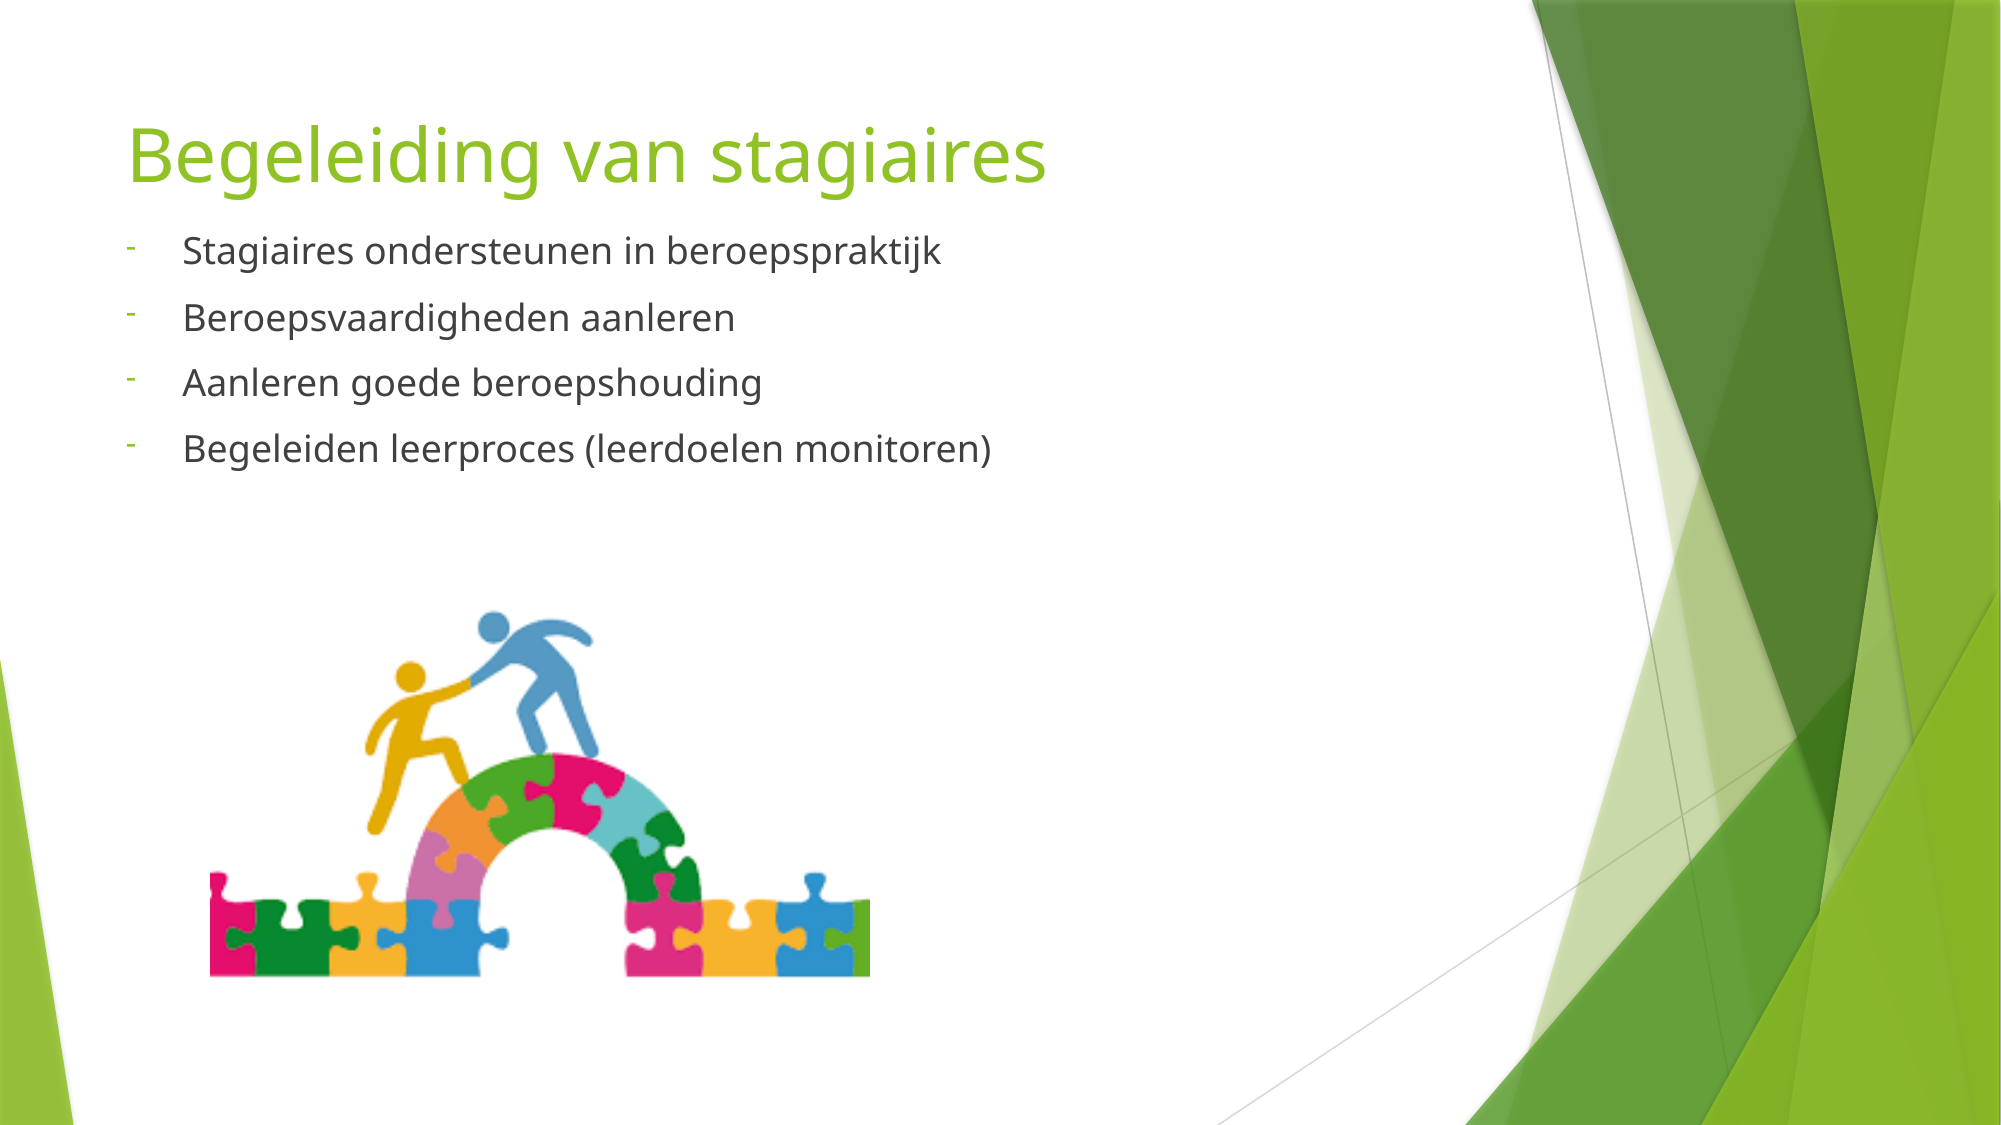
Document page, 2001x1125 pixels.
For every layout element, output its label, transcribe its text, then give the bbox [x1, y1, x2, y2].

picture [209, 575, 871, 1016]
title Begeleiding van stagiaires [111, 99, 1522, 220]
list Stagiaires ondersteunen in beroepspraktijk Beroepsvaardigheden aanleren Aanleren goede beroepshouding Begeleiden leerproces (leerdoelen monitoren) [111, 220, 1522, 857]
